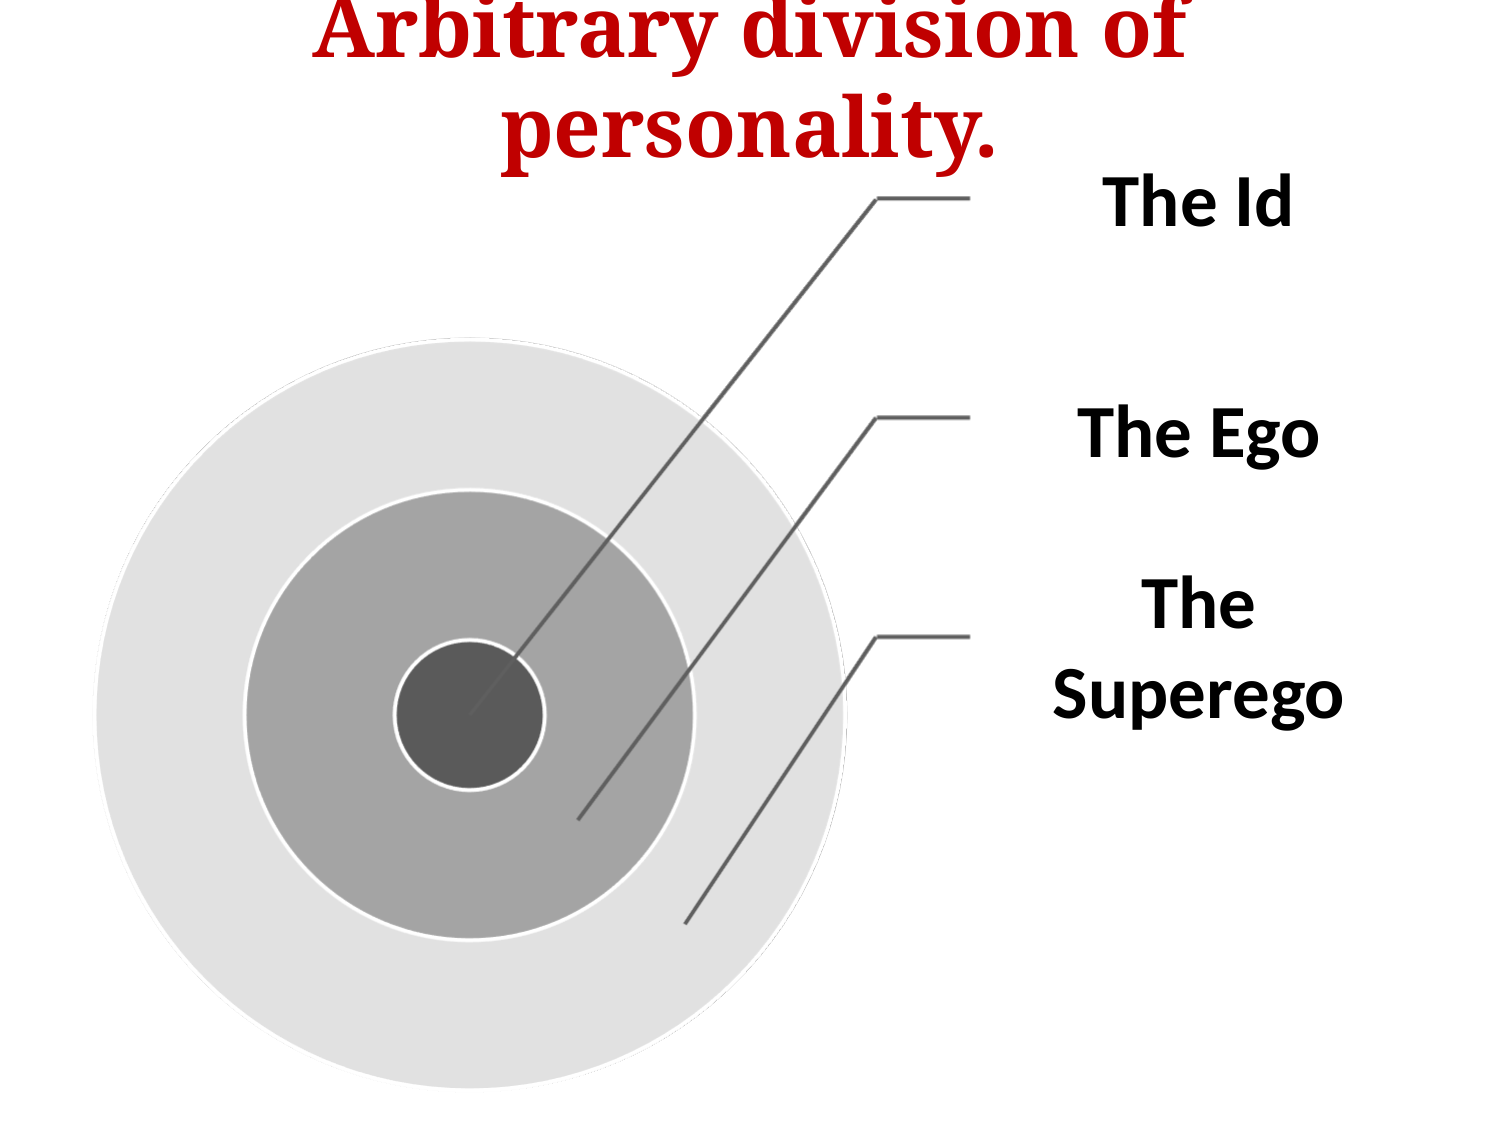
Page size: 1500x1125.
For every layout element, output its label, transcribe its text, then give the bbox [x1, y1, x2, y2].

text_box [39, 89, 1401, 1094]
title Arbitrary division of personality. [75, 0, 1425, 149]
